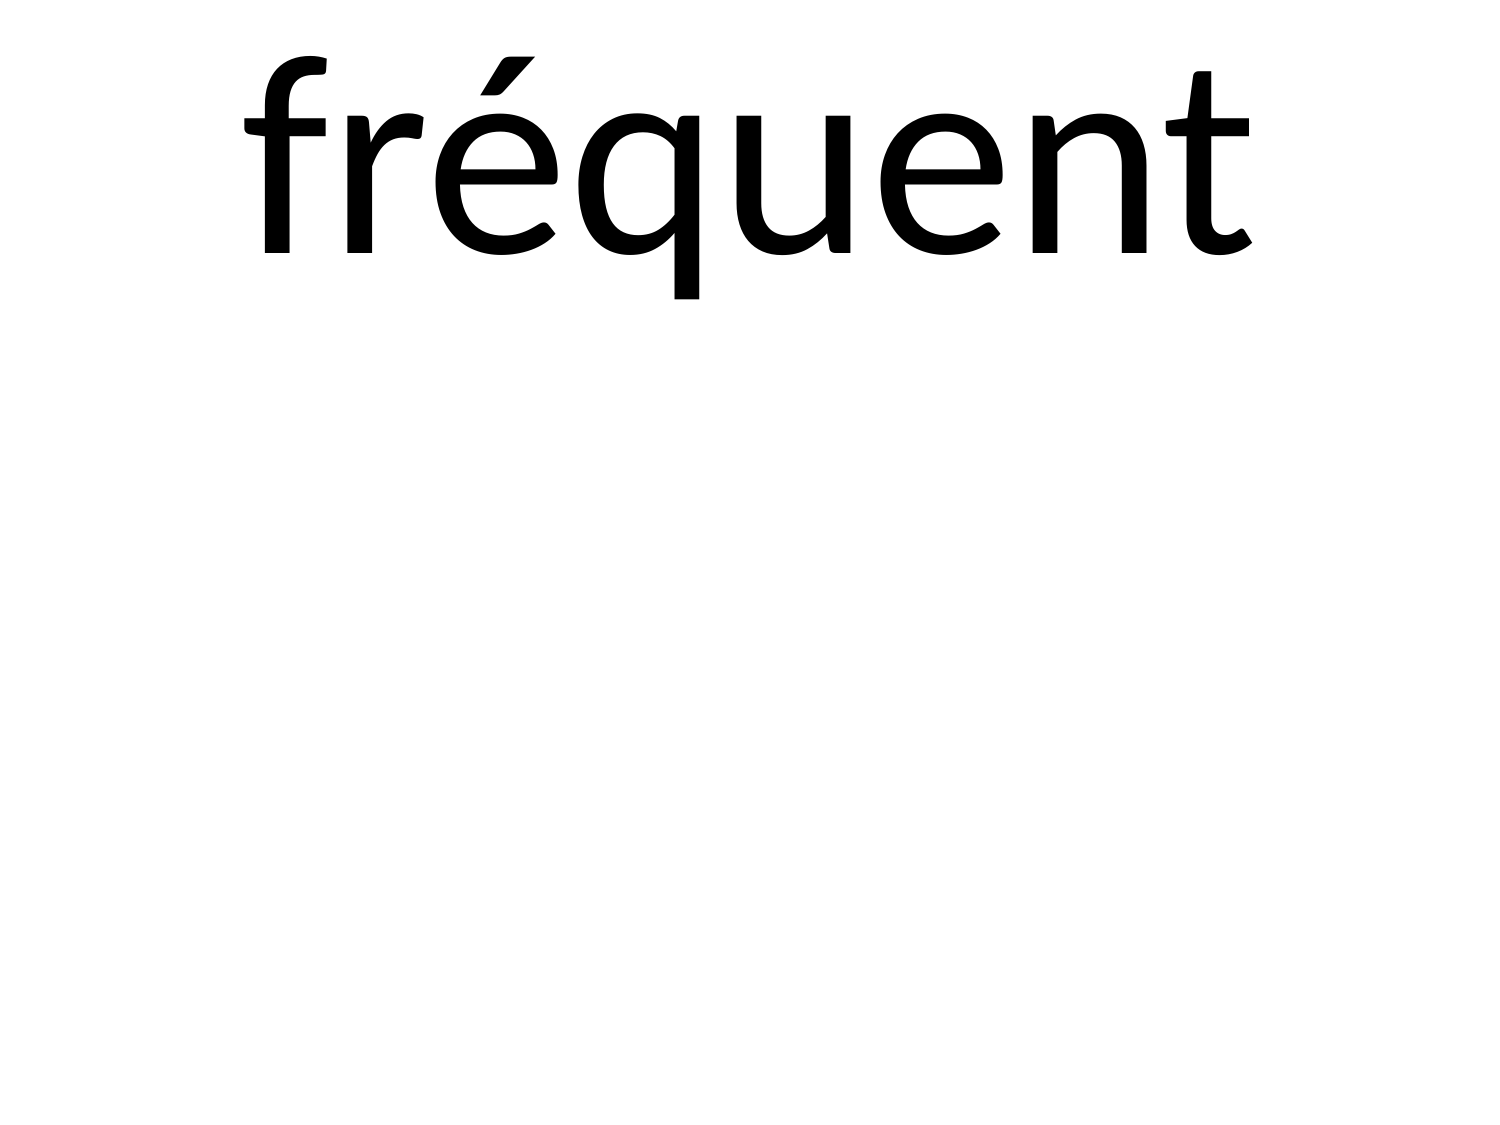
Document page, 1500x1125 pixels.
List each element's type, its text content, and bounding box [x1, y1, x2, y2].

title fréquent [75, 45, 1425, 233]
